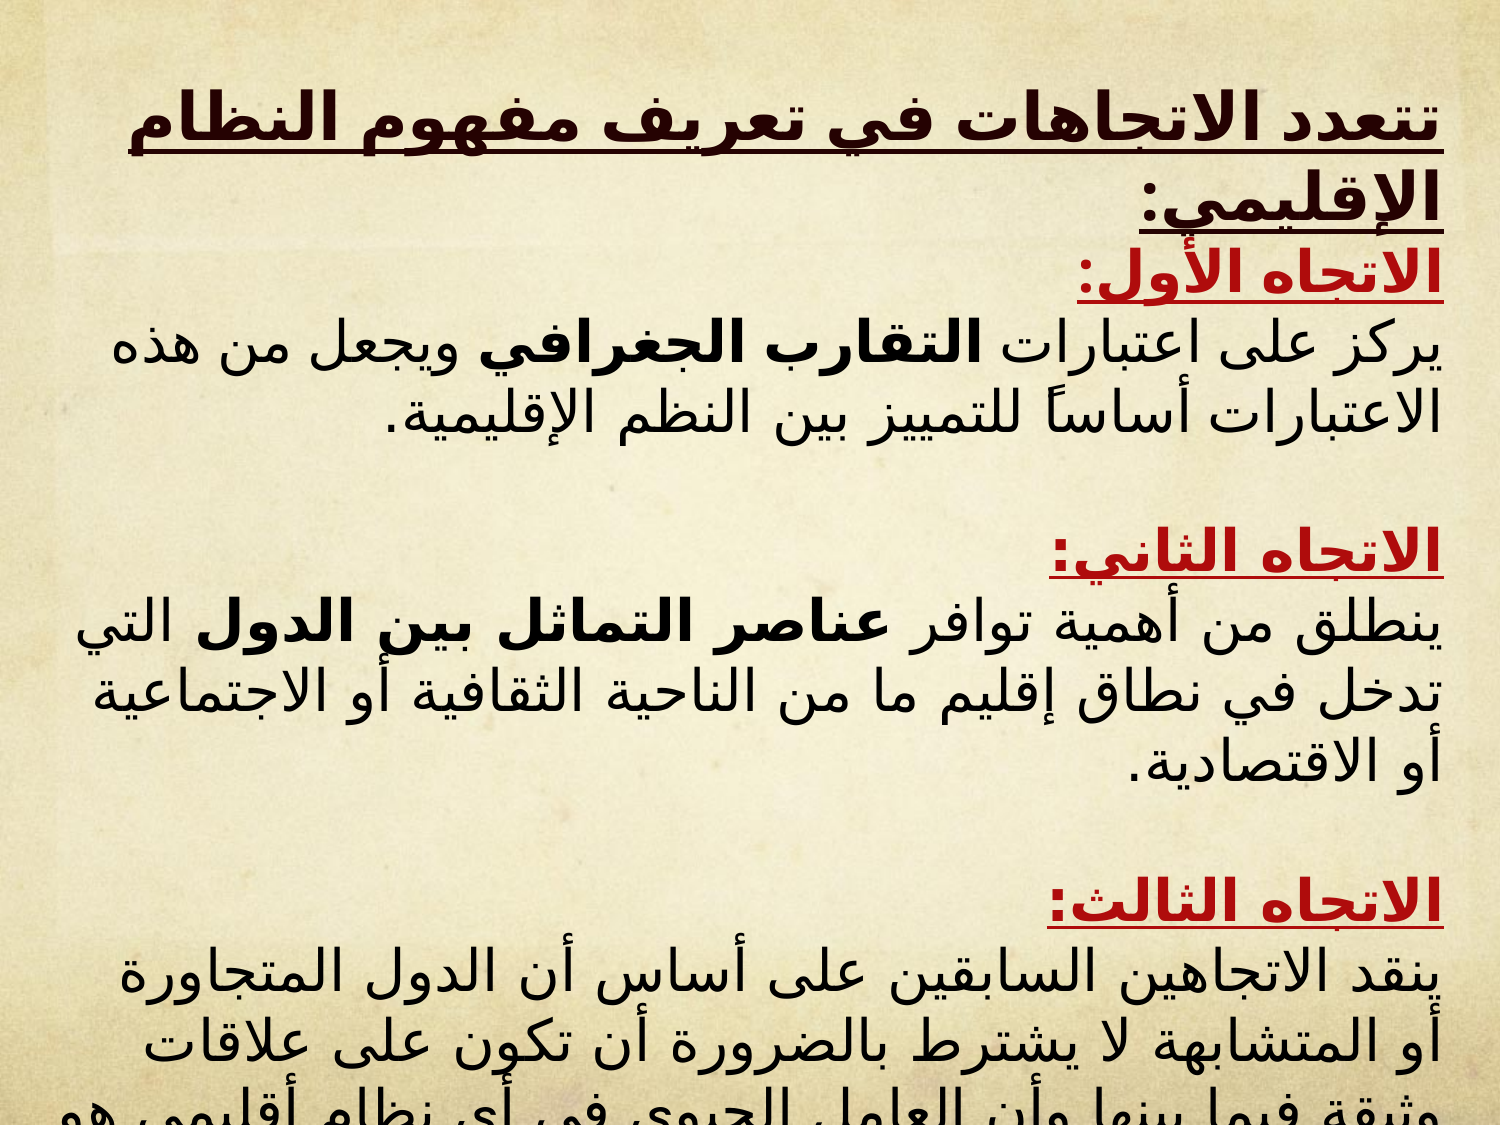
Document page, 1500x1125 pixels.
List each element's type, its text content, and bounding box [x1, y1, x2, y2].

text_box تتعدد الاتجاهات في تعريف مفهوم النظام الإقليمي: الاتجاه الأول: يركز على اعتبارات التقارب الجغرافي ويجعل من هذه الاعتبارات أساساً للتمييز بين النظم الإقليمية. الاتجاه الثاني: ينطلق من أهمية توافر عناصر التماثل بين الدول التي تدخل في نطاق إقليم ما من الناحية الثقافية أو الاجتماعية أو الاقتصادية. الاتجاه الثالث: ينقد الاتجاهين السابقين على أساس أن الدول المتجاورة أو المتشابهة لا يشترط بالضرورة أن تكون على علاقات وثيقة فيما بينها وأن العامل الحيوي في أي نظام أقليمي هو مدى وجود تفاعلات سياسية واقتصادية وثقافية واجتماعية بين الدول وبعضها البعض. [41, 66, 1459, 1125]
picture [0, 0, 1500, 1125]
